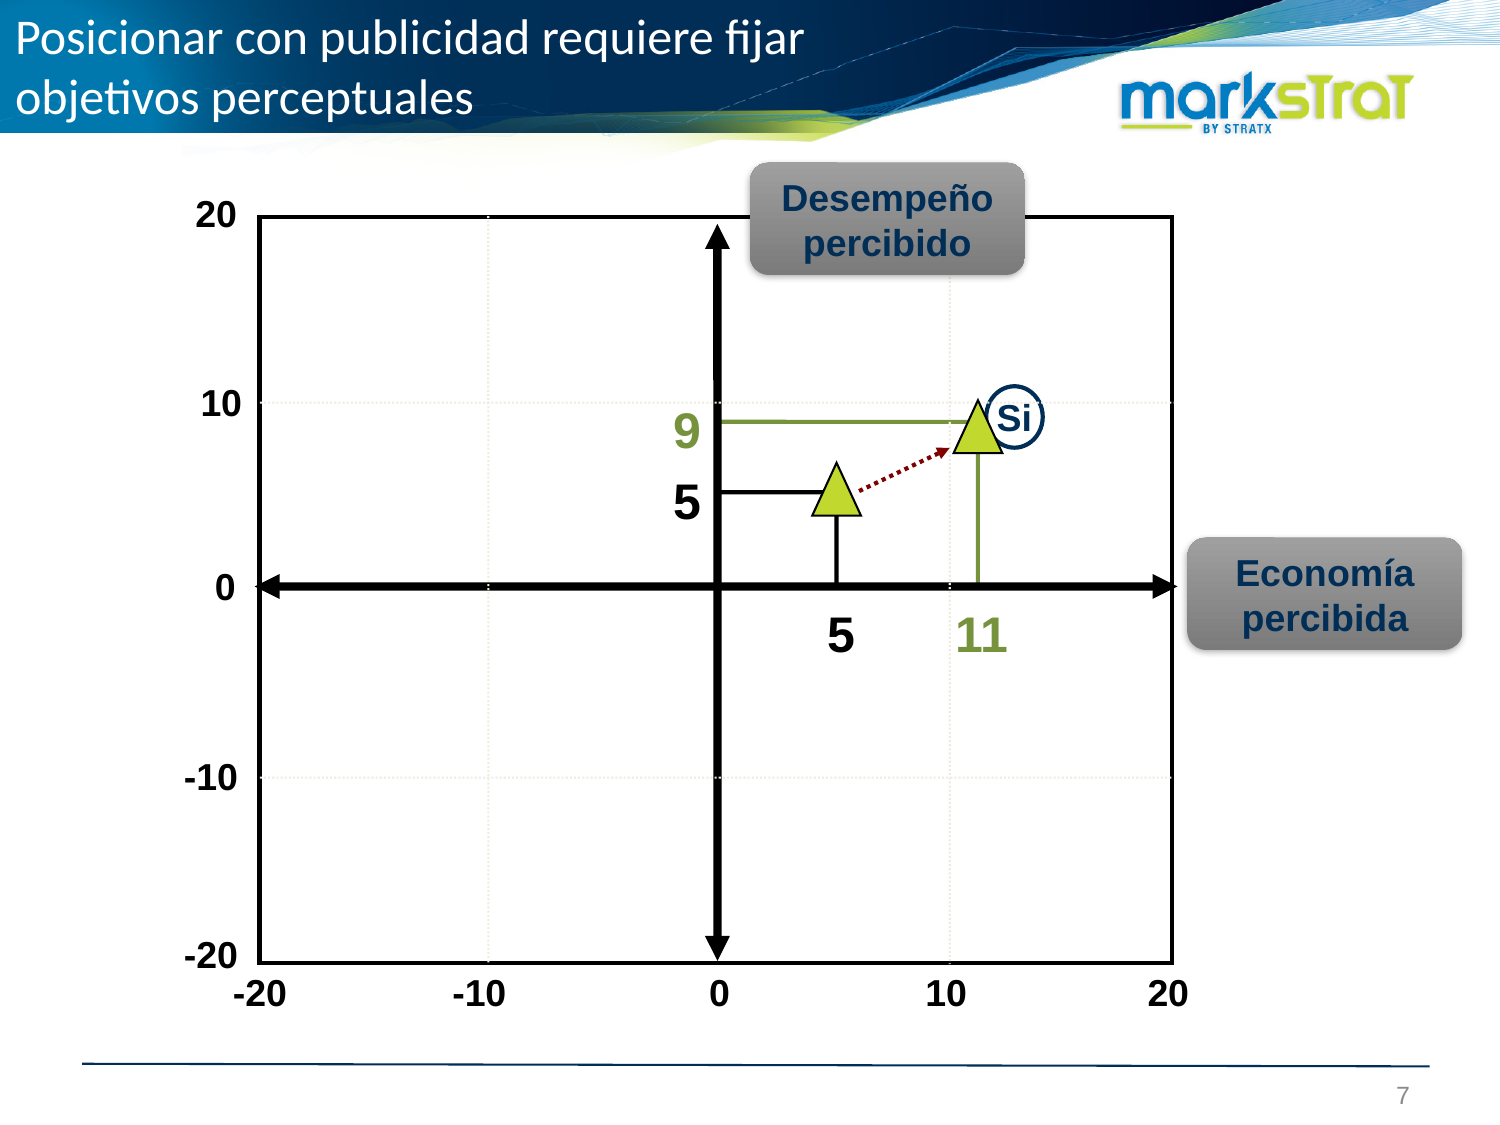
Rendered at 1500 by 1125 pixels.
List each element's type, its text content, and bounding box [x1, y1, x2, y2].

text_box [812, 462, 861, 516]
text_box 10 [910, 961, 982, 1022]
picture [0, 0, 1500, 1125]
text_box -20 [169, 923, 253, 984]
text_box Desempeño percibido [749, 162, 1026, 276]
text_box -10 [437, 961, 522, 1022]
text_box 10 [185, 371, 258, 431]
text_box 5 [812, 594, 852, 670]
text_box [711, 223, 724, 961]
text_box 11 [940, 594, 1047, 670]
text_box [254, 580, 488, 593]
text_box [718, 587, 1173, 963]
slide_number 7 [1074, 1065, 1425, 1125]
text_box -20 [218, 961, 302, 1022]
text_box 9 [658, 390, 698, 466]
title Posicionar con publicidad requiere fijar objetivos perceptuales [0, 0, 938, 129]
text_box 5 [658, 466, 698, 538]
text_box 20 [1132, 961, 1205, 1022]
text_box [950, 580, 1178, 593]
text_box -10 [169, 745, 253, 806]
text_box [928, 447, 950, 459]
text_box [953, 400, 1003, 454]
text_box 0 [694, 961, 745, 1022]
text_box [259, 587, 717, 963]
text_box Economía percibida [1187, 537, 1463, 651]
text_box [259, 217, 1173, 586]
text_box 20 [180, 183, 252, 243]
text_box 0 [200, 555, 251, 615]
